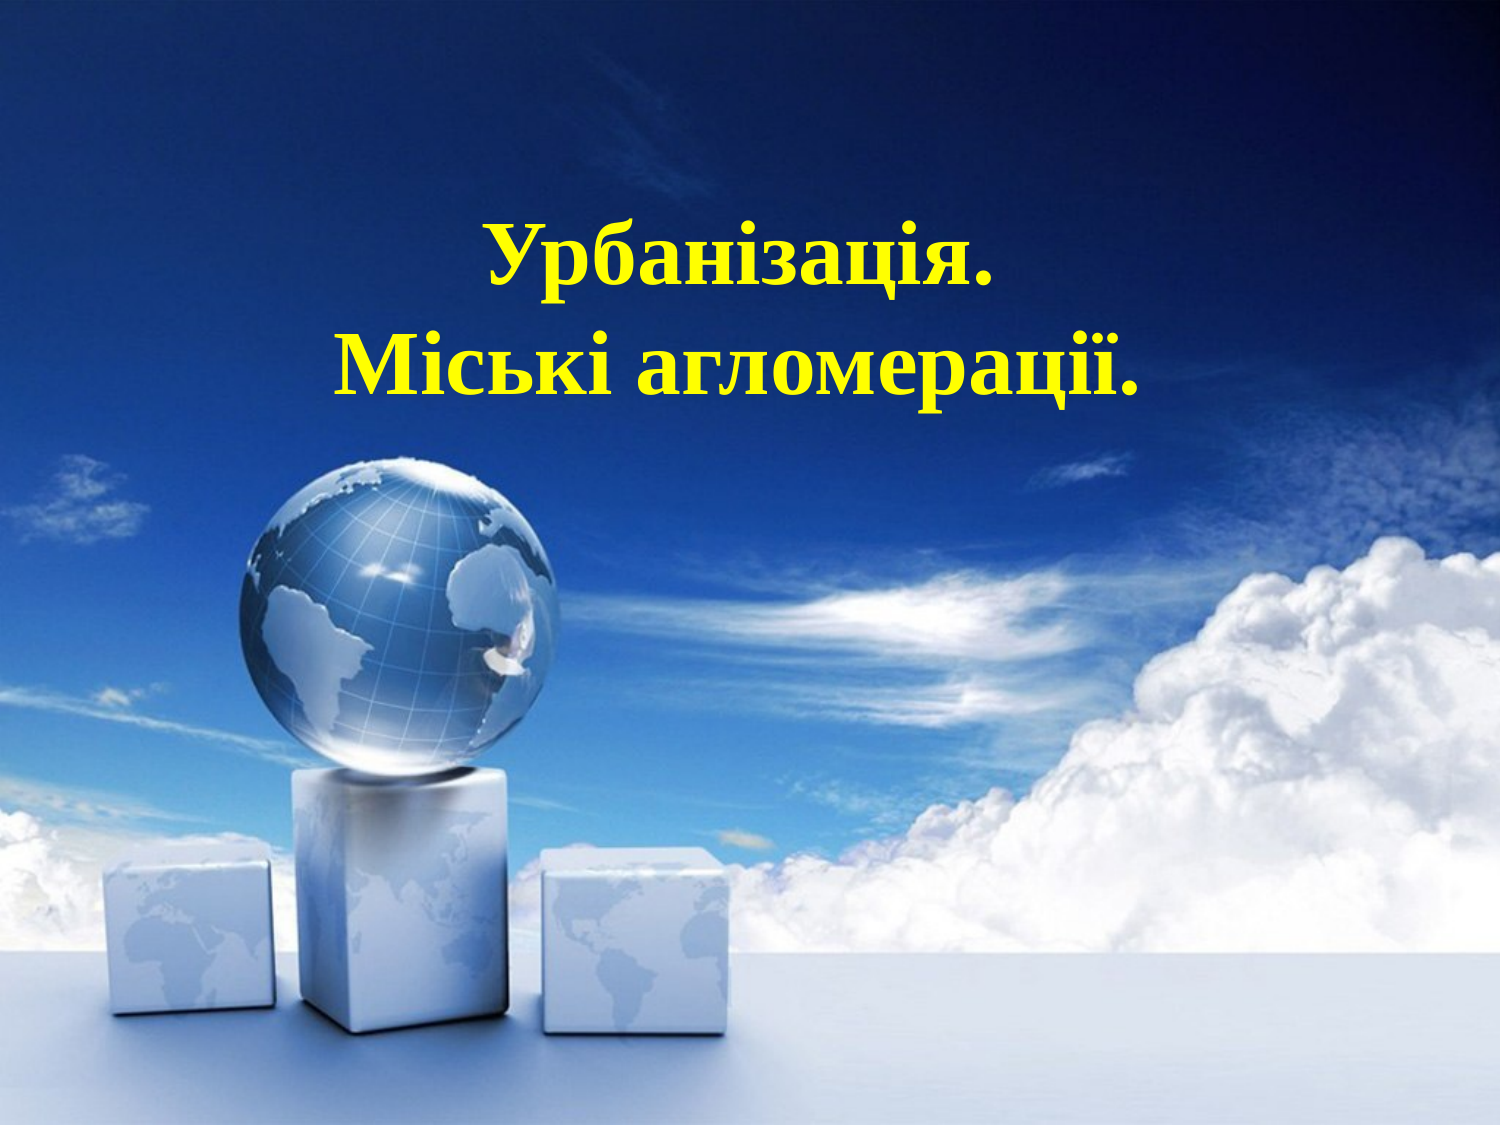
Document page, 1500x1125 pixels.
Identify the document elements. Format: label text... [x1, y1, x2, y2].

picture [0, 0, 1500, 1125]
title Урбанізація. Міські агломерації. [112, 160, 1388, 445]
